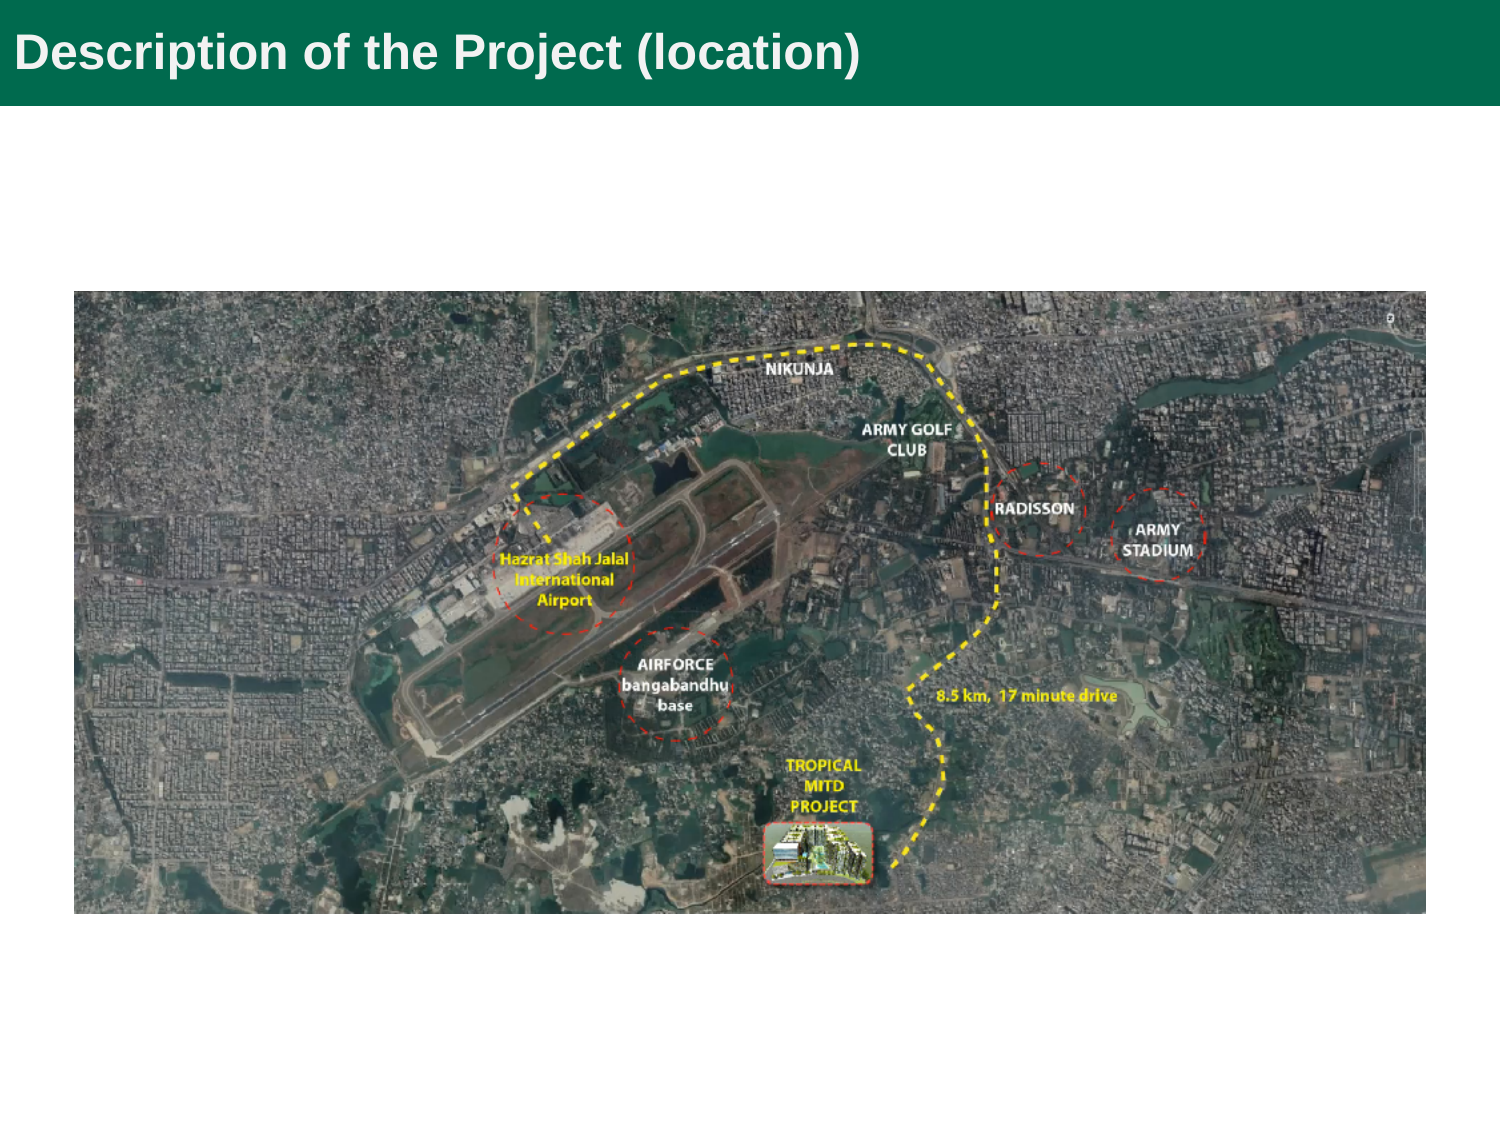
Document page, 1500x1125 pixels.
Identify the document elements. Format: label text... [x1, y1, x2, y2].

text_box Description of the Project (location) [0, 0, 1500, 106]
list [74, 291, 1426, 914]
